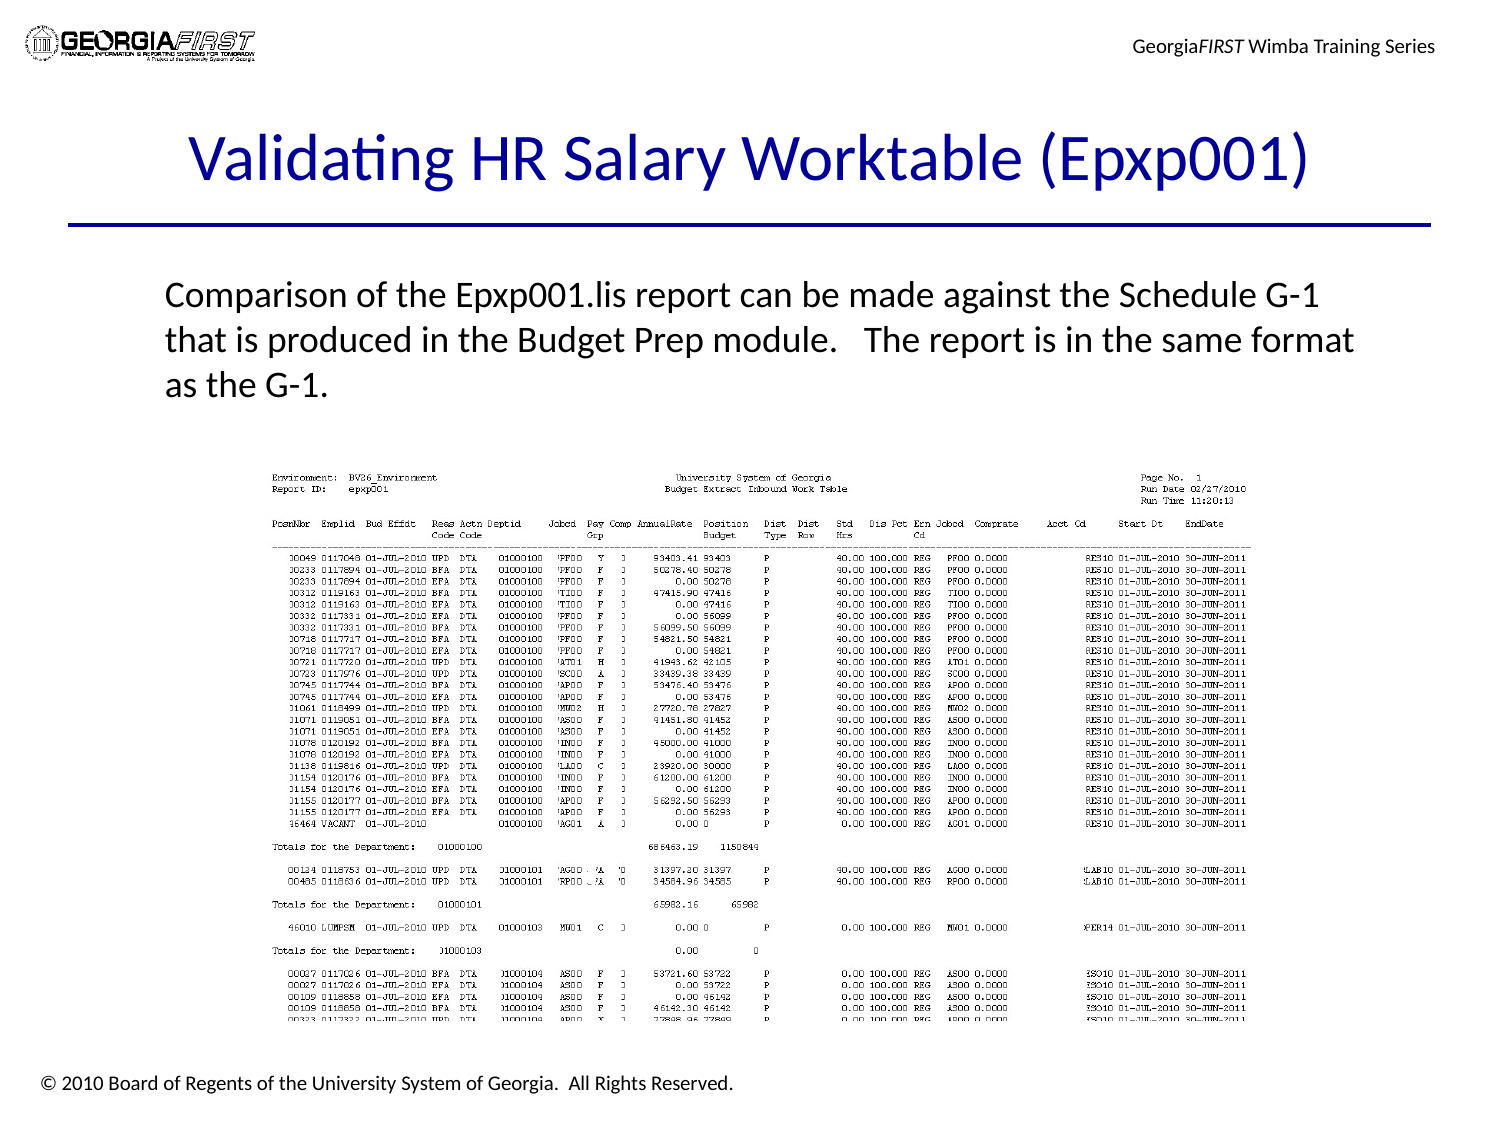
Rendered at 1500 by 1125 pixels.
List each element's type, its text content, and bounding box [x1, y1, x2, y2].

picture [24, 24, 255, 63]
text_box Comparison of the Epxp001.lis report can be made against the Schedule G-1 that is produced in the Budget Prep module. The report is in the same format as the G-1. [150, 262, 1400, 413]
title Validating HR Salary Worktable (Epxp001) [75, 75, 1425, 233]
picture [249, 424, 1329, 1021]
